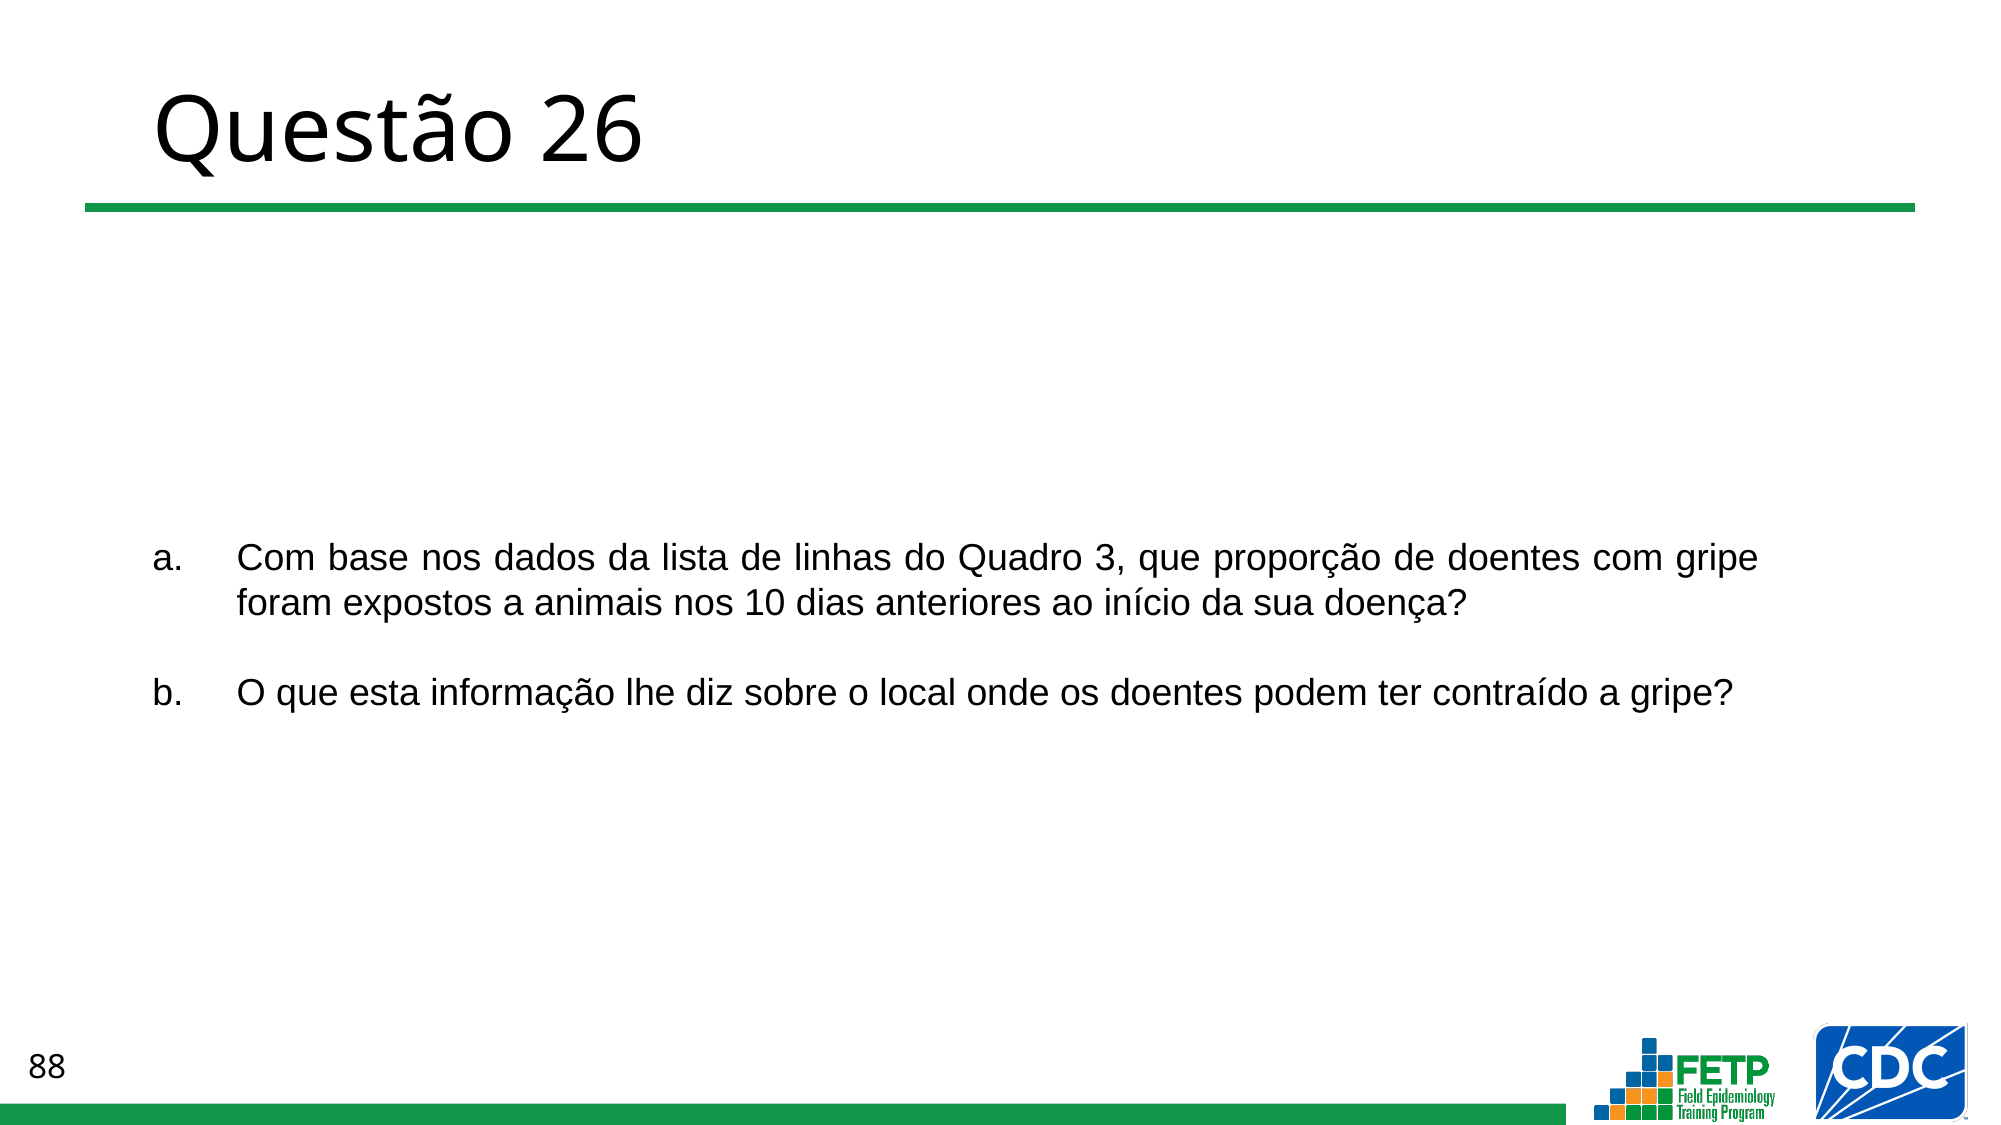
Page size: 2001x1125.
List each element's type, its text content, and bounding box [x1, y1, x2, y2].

picture [1594, 1038, 1775, 1122]
title Questão 26 [137, 75, 1863, 207]
list Com base nos dados da lista de linhas do Quadro 3, que proporção de doentes com gripe foram expostos a animais nos 10 dias anteriores ao início da sua doença? O que esta informação lhe diz sobre o local onde os doentes podem ter contraído a gripe? [137, 242, 1774, 1004]
picture [1813, 1023, 1968, 1122]
